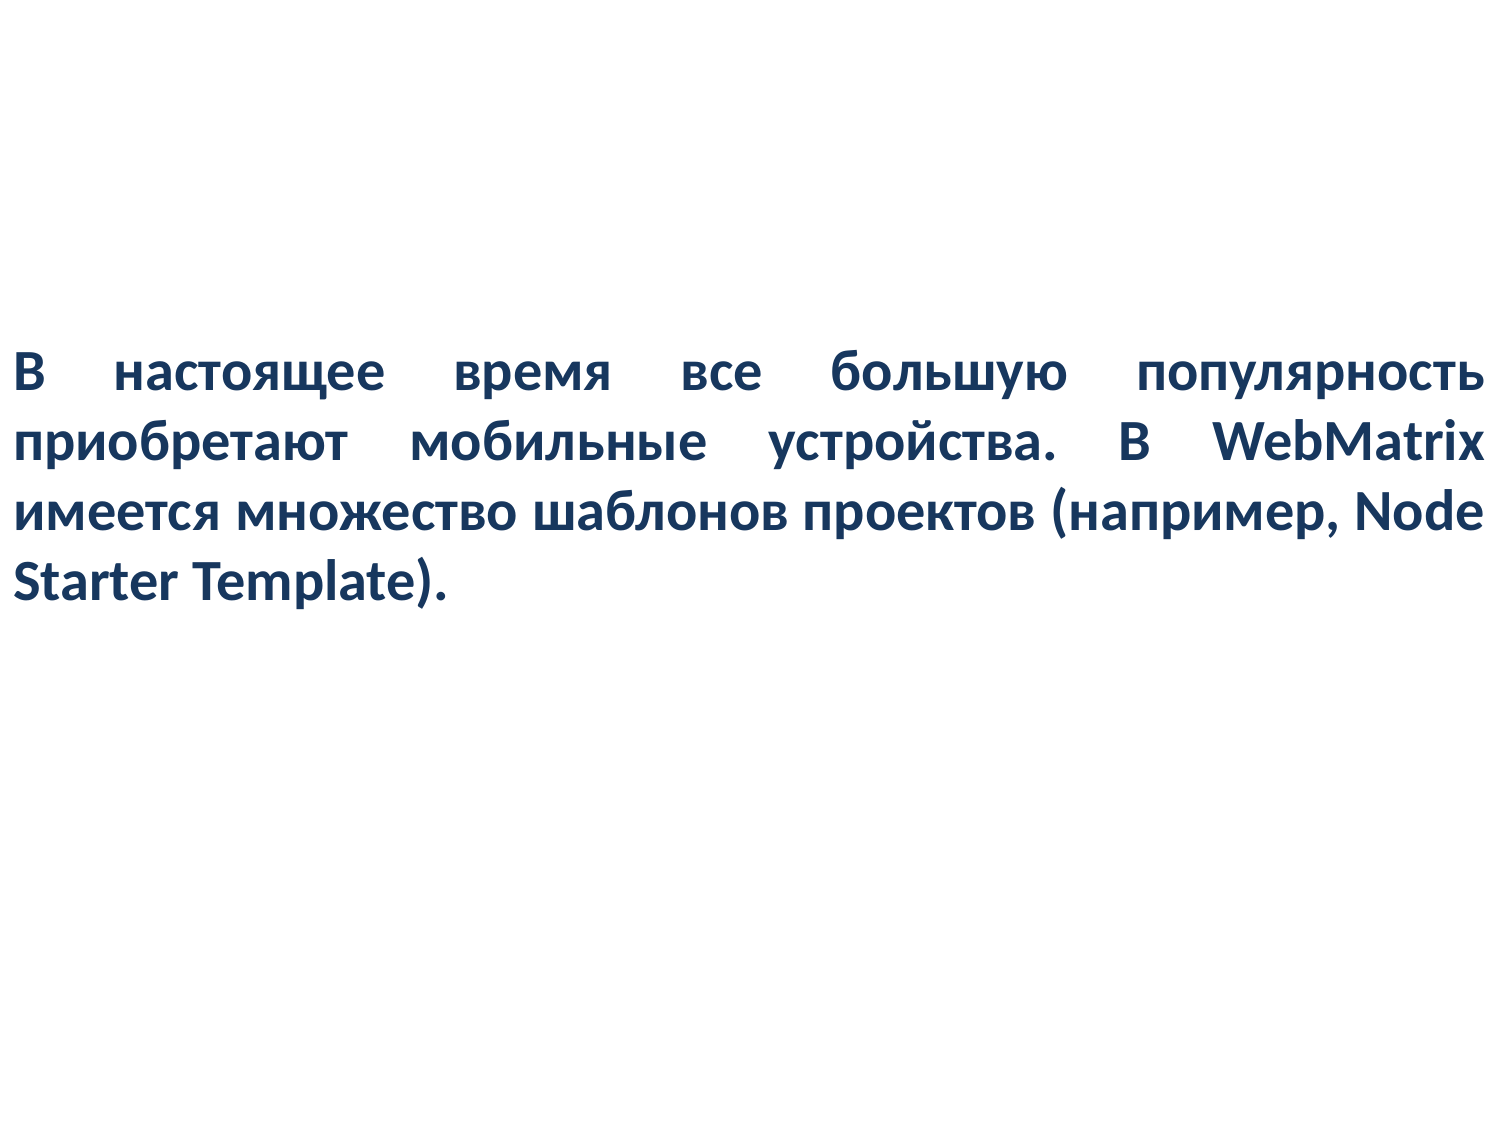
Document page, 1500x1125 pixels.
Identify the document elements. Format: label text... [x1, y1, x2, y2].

text_box В настоящее время все большую популярность приобретают мобильные устройства. В WebMatrix имеется множество шаблонов проектов (например, Node Starter Template). [0, 324, 1500, 620]
